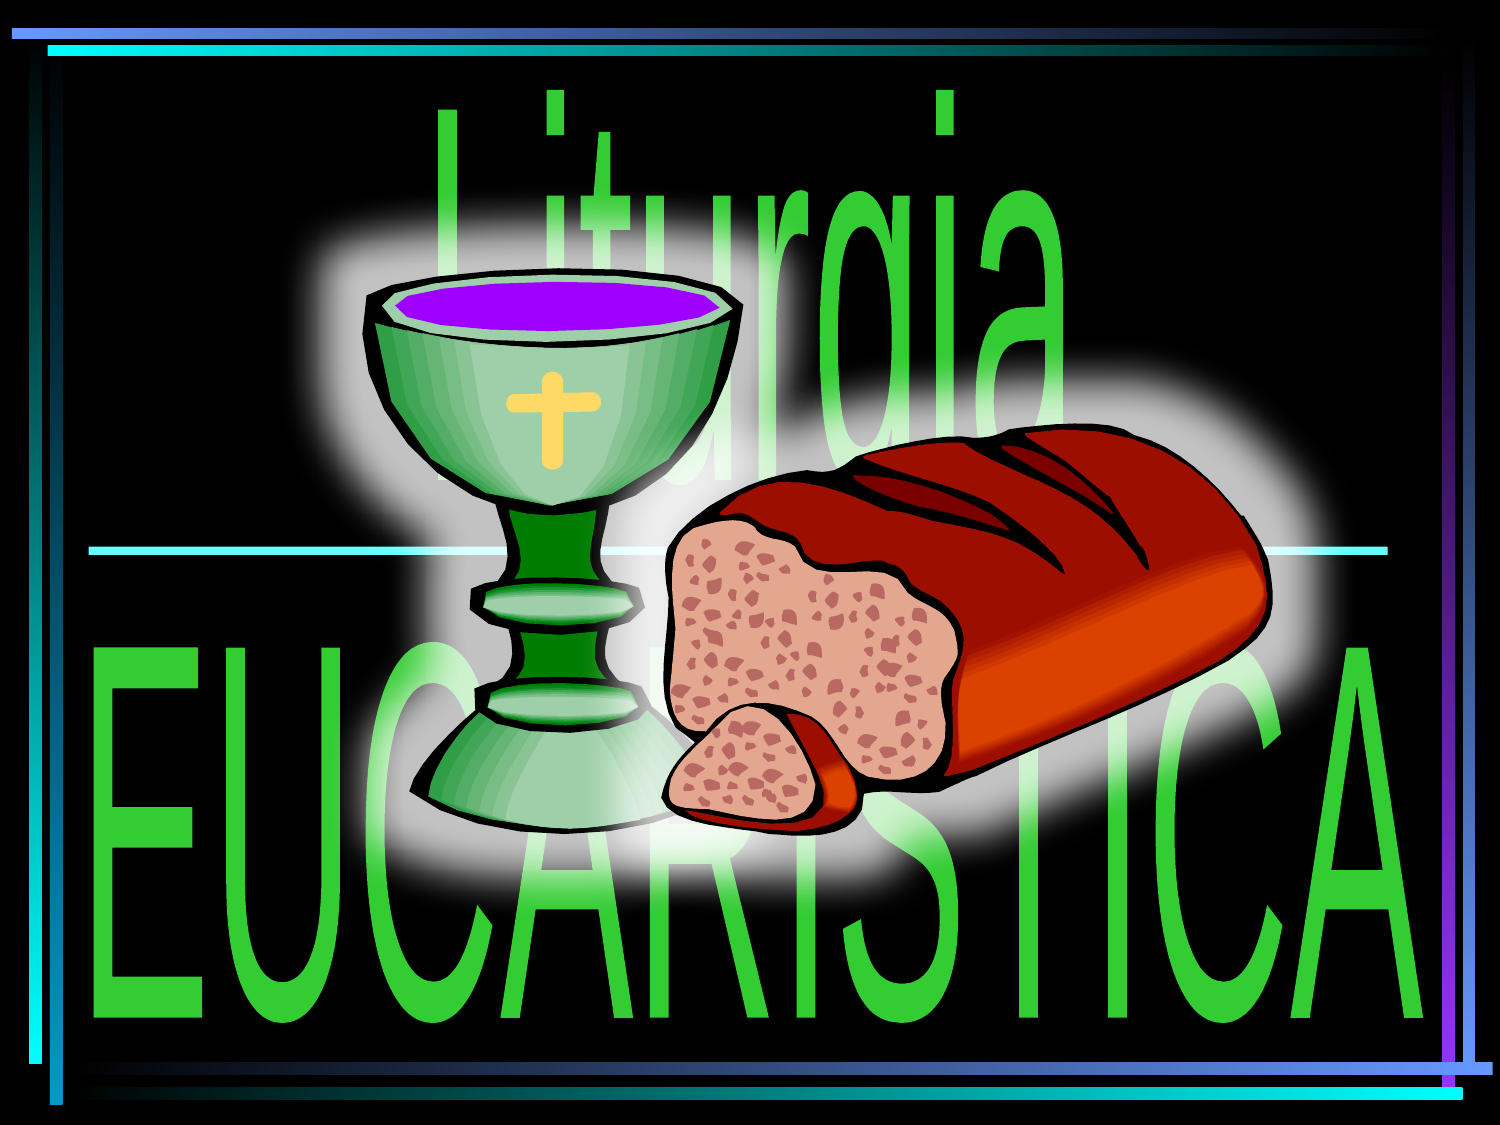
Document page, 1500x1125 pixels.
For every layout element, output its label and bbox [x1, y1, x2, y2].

picture [340, 243, 1294, 847]
